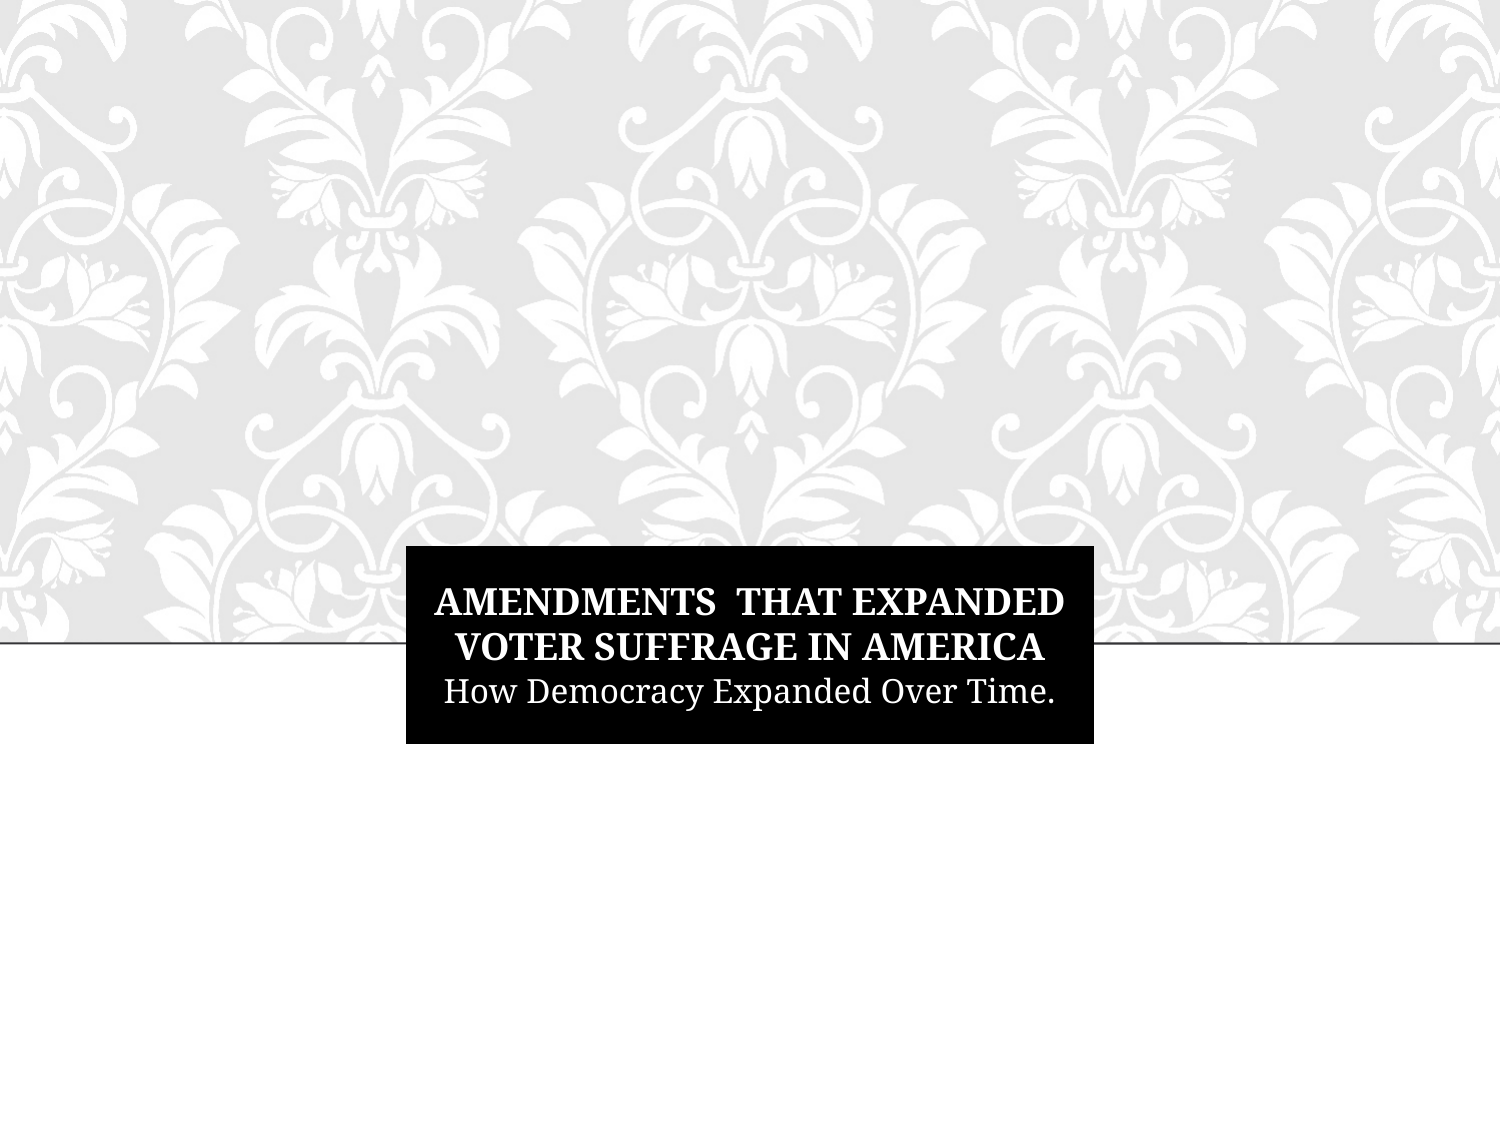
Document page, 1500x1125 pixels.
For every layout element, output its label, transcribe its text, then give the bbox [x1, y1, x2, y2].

subtitle How Democracy Expanded Over Time. [413, 670, 1087, 736]
title Amendments that expanded voter suffrage in America [407, 544, 1093, 676]
